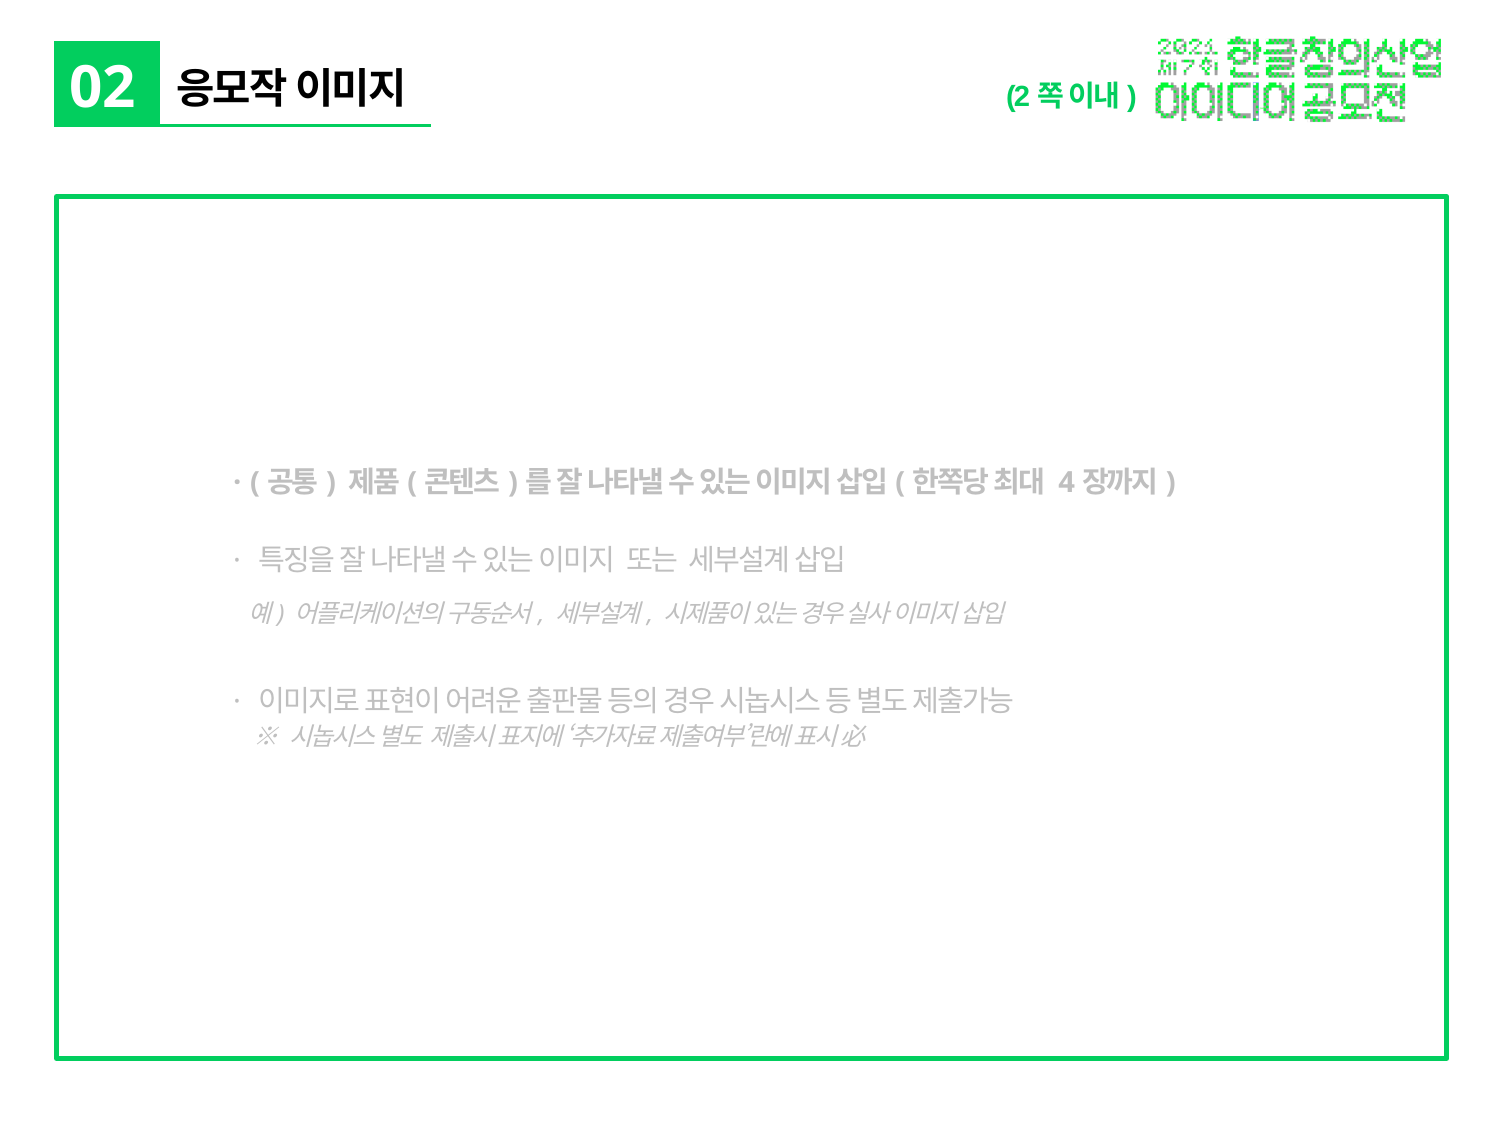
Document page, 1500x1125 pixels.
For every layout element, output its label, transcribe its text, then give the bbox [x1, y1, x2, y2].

picture [1151, 31, 1444, 126]
text_box [54, 194, 1449, 1061]
text_box · (공통) 제품(콘텐츠)를 잘 나타낼 수 있는 이미지 삽입(한쪽당 최대 4장까지) · 특징을 잘 나타낼 수 있는 이미지 또는 세부설계 삽입 예) 어플리케이션의 구동순서, 세부설계, 시제품이 있는 경우 실사 이미지 삽입 · 이미지로 표현이 어려운 출판물 등의 경우 시놉시스 등 별도 제출가능 ※ 시놉시스 별도 제출시 표지에 ‘추가자료 제출여부’란에 표시 必 [218, 421, 1395, 829]
